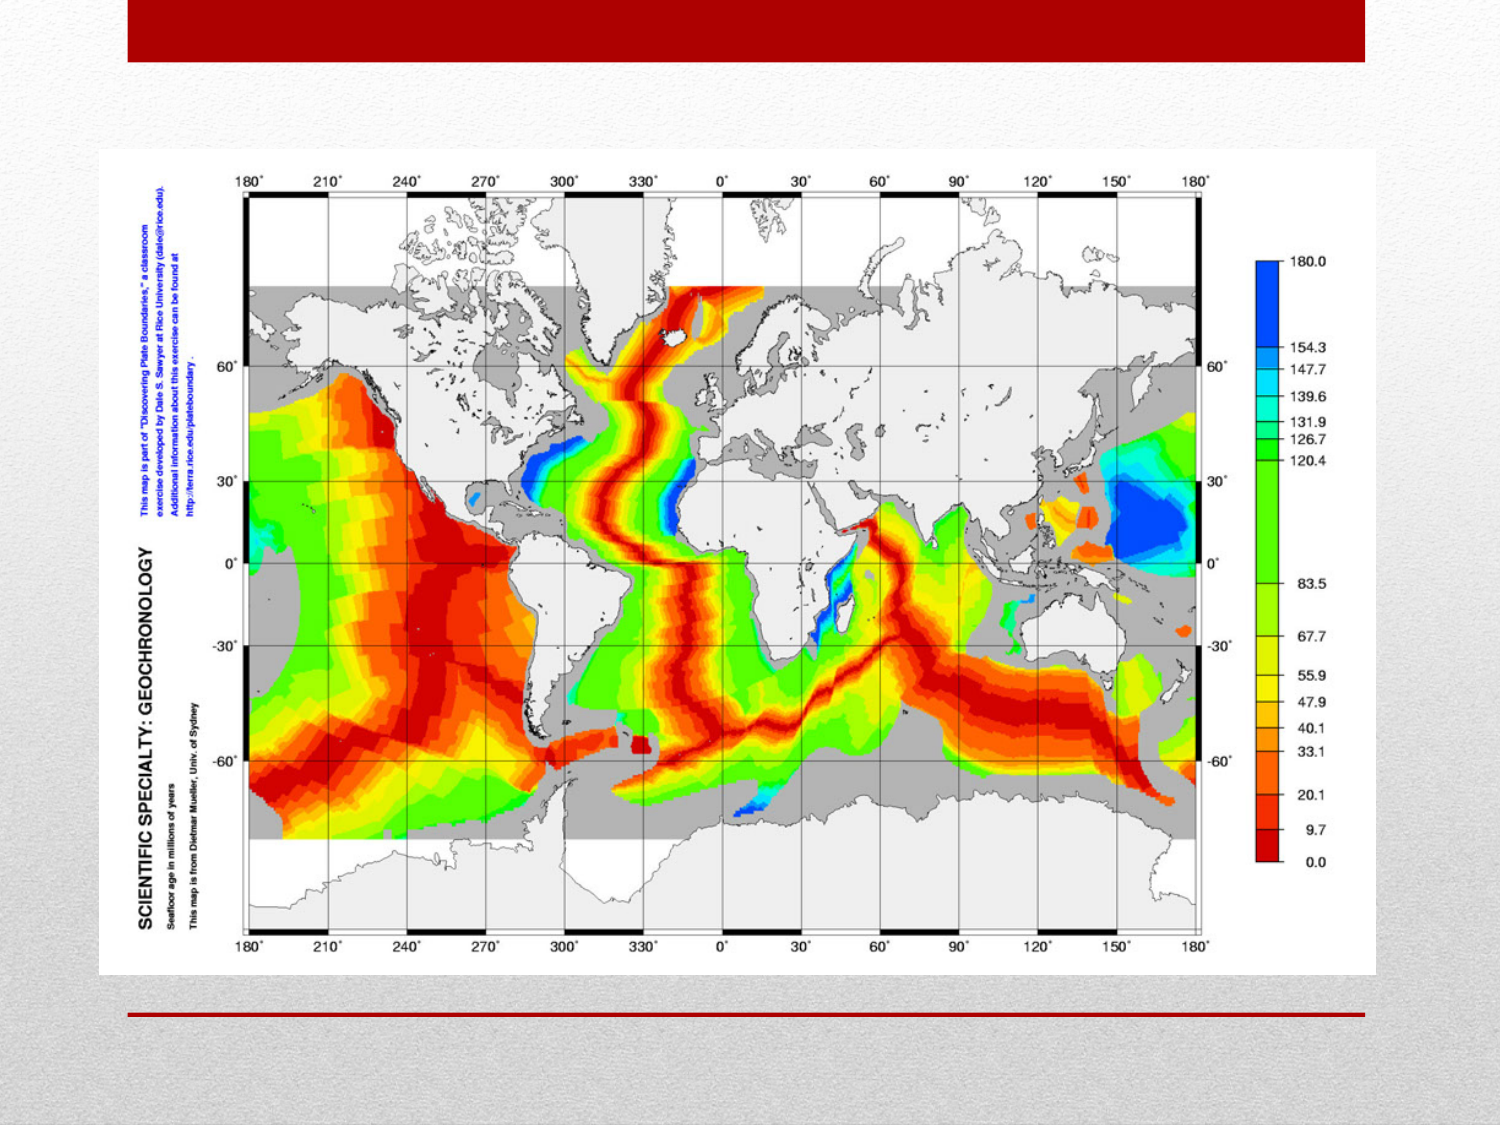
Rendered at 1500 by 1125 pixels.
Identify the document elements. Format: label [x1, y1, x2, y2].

picture [99, 149, 1377, 976]
